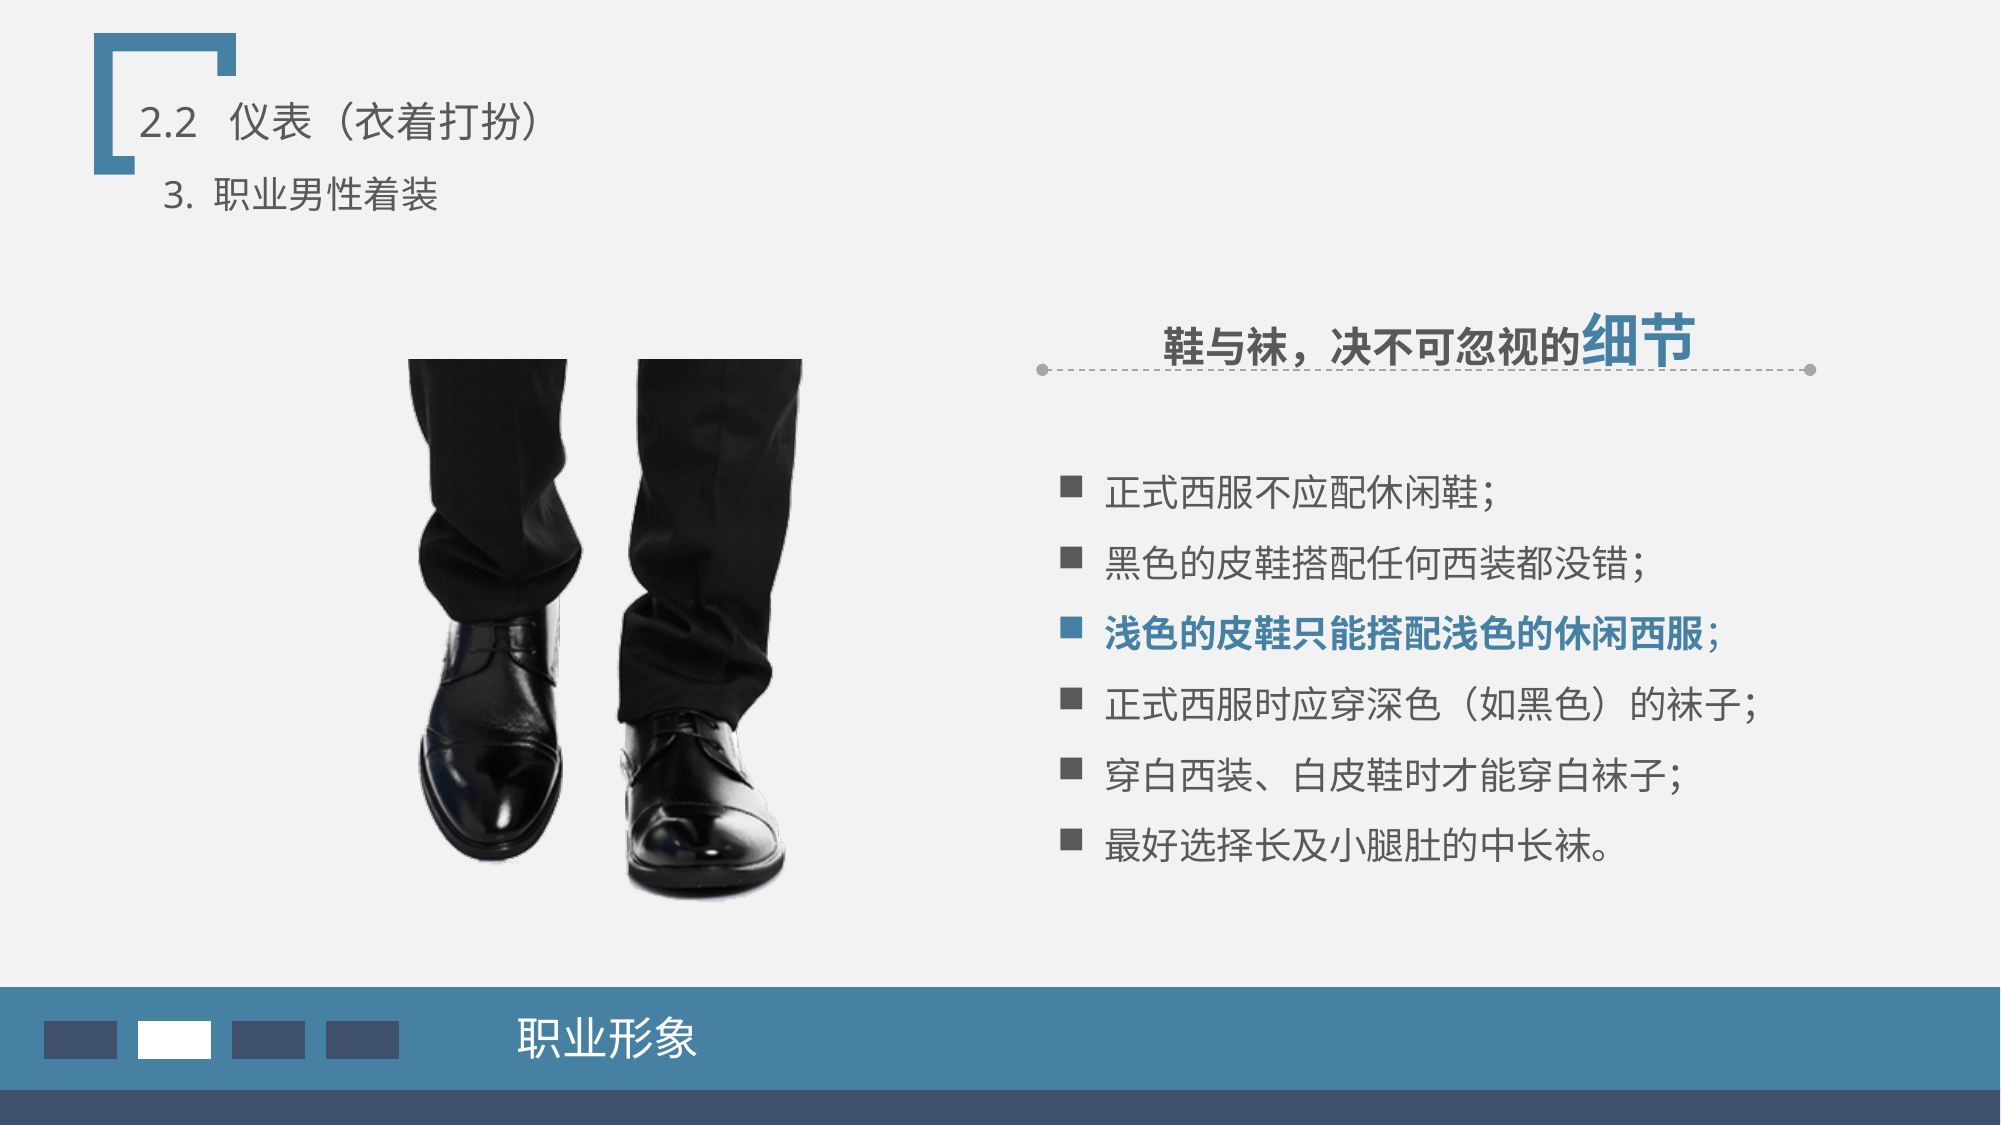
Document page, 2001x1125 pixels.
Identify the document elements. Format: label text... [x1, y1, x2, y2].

picture [408, 359, 804, 904]
text_box 鞋与袜，决不可忽视的细节 [1046, 262, 1815, 382]
text_box 正式西服不应配休闲鞋； 黑色的皮鞋搭配任何西装都没错； 浅色的皮鞋只能搭配浅色的休闲西服； 正式西服时应穿深色（如黑色）的袜子； 穿白西装、白皮鞋时才能穿白袜子； 最好选择长及小腿肚的中长袜。 [1042, 452, 1815, 875]
text_box 3. 职业男性着装 [148, 163, 831, 224]
text_box 2.2 仪表（衣着打扮） [124, 88, 714, 153]
